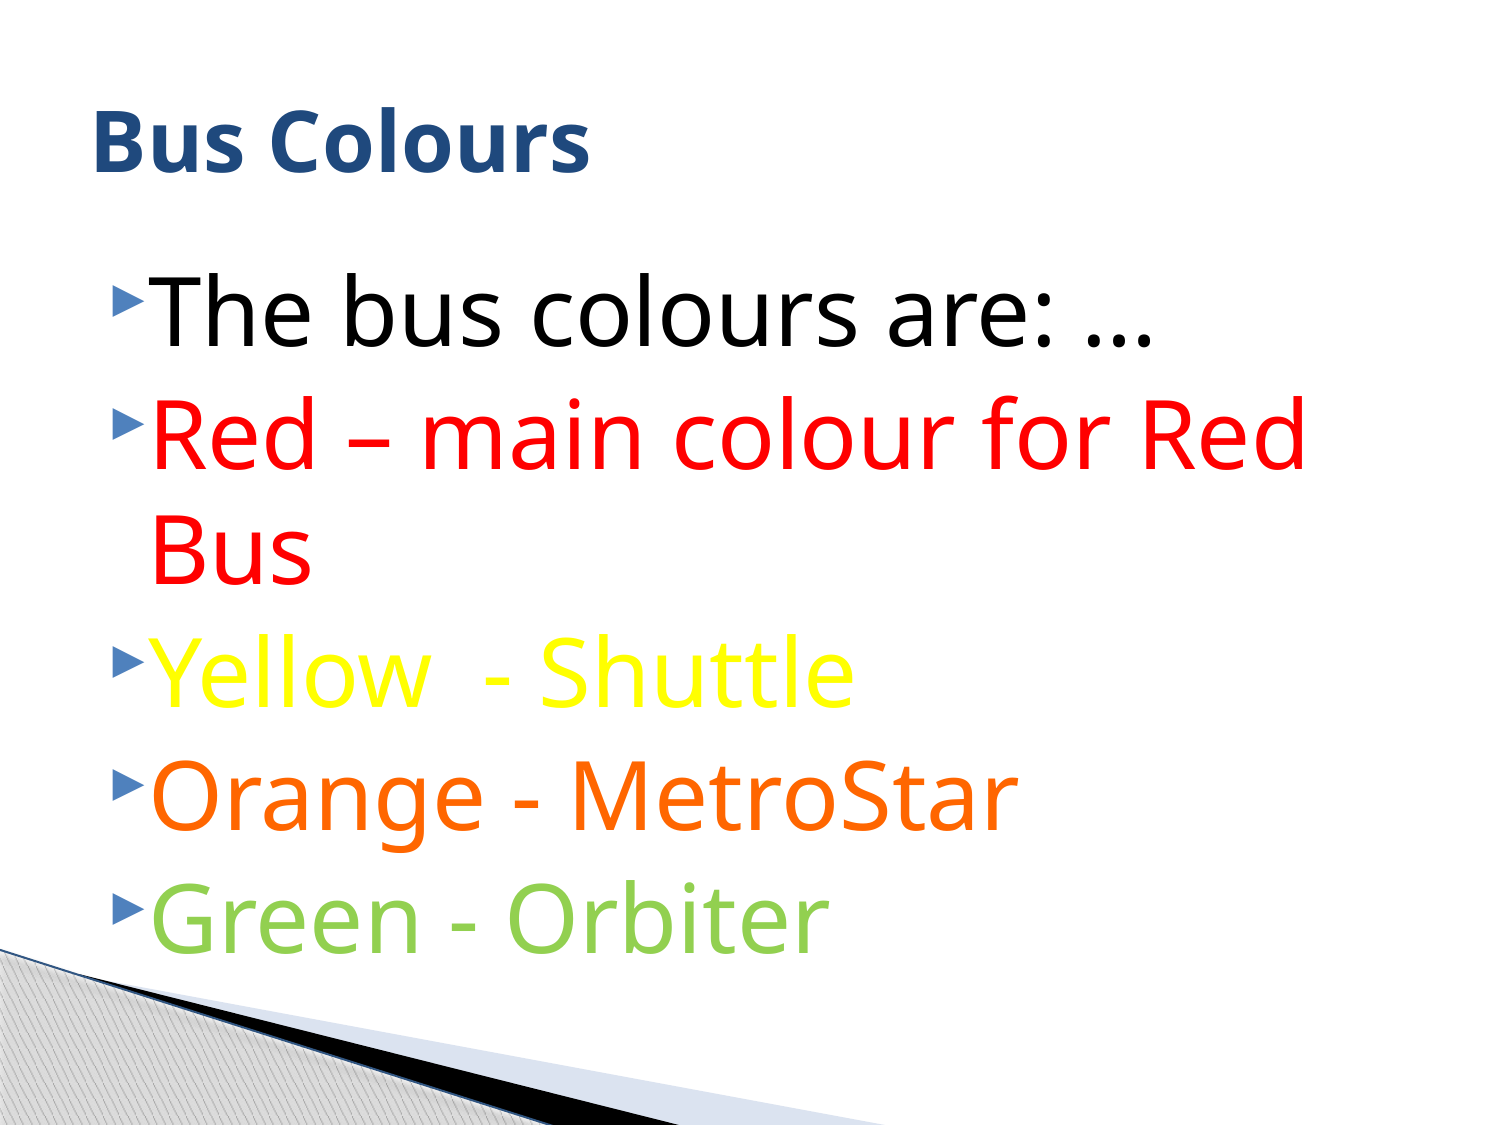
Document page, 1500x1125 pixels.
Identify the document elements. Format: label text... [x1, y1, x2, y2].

title Bus Colours [75, 45, 1425, 233]
list The bus colours are: … Red – main colour for Red Bus Yellow - Shuttle Orange - MetroStar Green - Orbiter [75, 243, 1425, 986]
